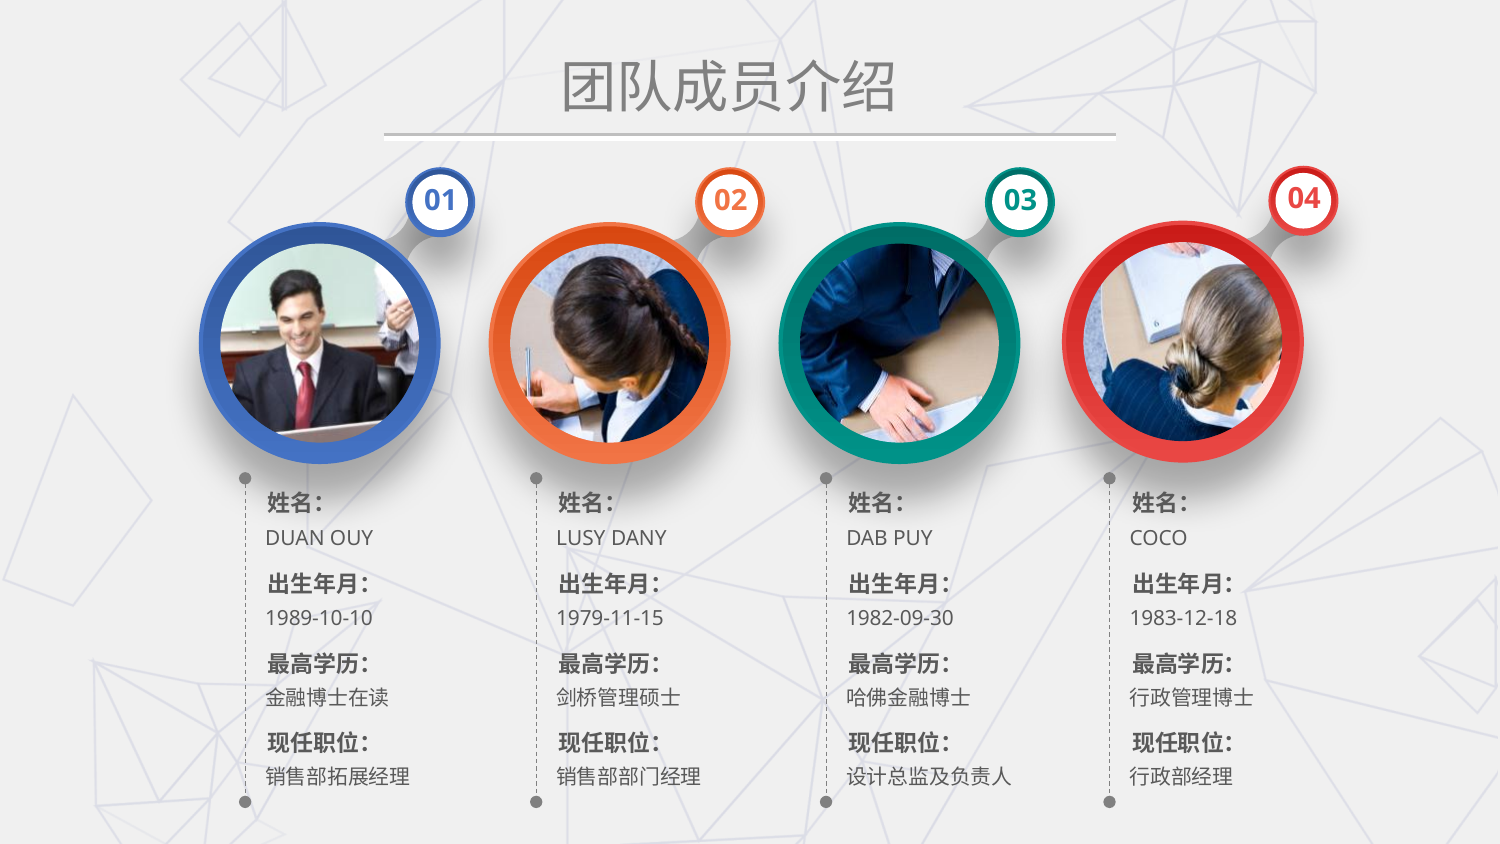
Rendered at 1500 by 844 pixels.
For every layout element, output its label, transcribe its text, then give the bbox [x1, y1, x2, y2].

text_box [966, 168, 1054, 264]
text_box 设计总监及负责人 [834, 758, 1066, 794]
title 团队成员介绍 [280, 51, 1178, 136]
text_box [1250, 166, 1338, 262]
text_box 出生年月： [547, 563, 727, 599]
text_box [676, 168, 765, 264]
text_box 最高学历： [256, 643, 436, 679]
text_box [1082, 241, 1284, 443]
text_box 姓名： [256, 483, 405, 518]
text_box 销售部部门经理 [545, 758, 758, 794]
text_box 姓名： [837, 483, 986, 518]
text_box 现任职位： [256, 722, 436, 758]
text_box [199, 223, 440, 463]
text_box 1989-10-10 [253, 599, 467, 635]
text_box [779, 223, 1020, 463]
text_box [798, 242, 1000, 444]
text_box 出生年月： [256, 563, 436, 599]
text_box 1979-11-15 [545, 599, 758, 635]
text_box 1983-12-18 [1118, 599, 1331, 635]
text_box 1982-09-30 [834, 599, 1048, 635]
text_box COCO [1118, 518, 1331, 554]
text_box 哈佛金融博士 [834, 679, 1048, 714]
text_box 最高学历： [1120, 643, 1300, 679]
text_box [509, 242, 710, 444]
text_box 剑桥管理硕士 [545, 679, 758, 714]
text_box 最高学历： [837, 643, 1017, 679]
text_box [489, 223, 730, 463]
text_box 出生年月： [1120, 563, 1300, 599]
text_box 现任职位： [837, 722, 1017, 758]
text_box DAB PUY [834, 518, 1048, 554]
text_box LUSY DANY [545, 518, 758, 554]
text_box 行政管理博士 [1118, 679, 1331, 714]
text_box 最高学历： [547, 643, 727, 679]
picture [0, 0, 1498, 844]
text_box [386, 168, 475, 264]
text_box 金融博士在读 [253, 679, 467, 714]
text_box 行政部经理 [1118, 758, 1331, 794]
text_box 出生年月： [837, 563, 1017, 599]
text_box DUAN OUY [253, 518, 467, 554]
text_box 现任职位： [547, 722, 727, 758]
text_box 姓名： [1120, 483, 1269, 518]
text_box [219, 242, 421, 444]
text_box [1063, 221, 1303, 462]
text_box 现任职位： [1120, 722, 1300, 758]
text_box 姓名： [547, 483, 696, 518]
text_box 销售部拓展经理 [253, 758, 467, 794]
